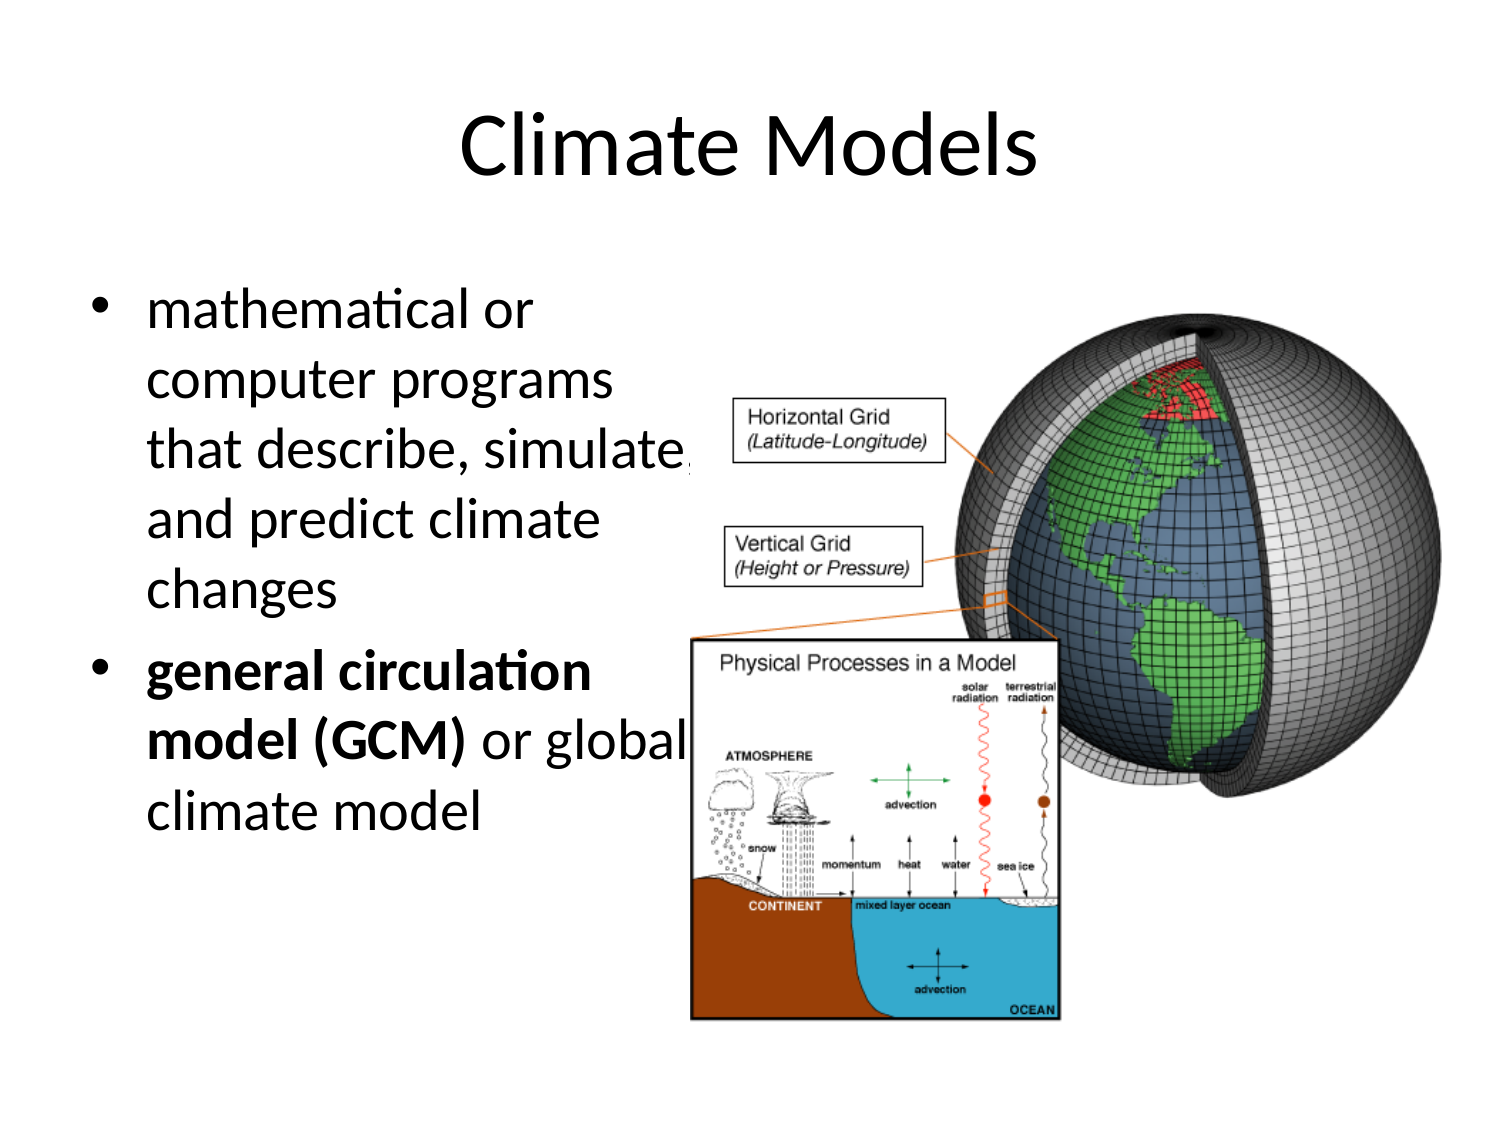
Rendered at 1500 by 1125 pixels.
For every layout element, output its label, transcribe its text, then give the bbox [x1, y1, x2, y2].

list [689, 232, 1459, 1086]
title Climate Models [75, 45, 1425, 233]
list mathematical or computer programs that describe, simulate, and predict climate changes general circulation model (GCM) or global climate model [75, 262, 684, 1005]
